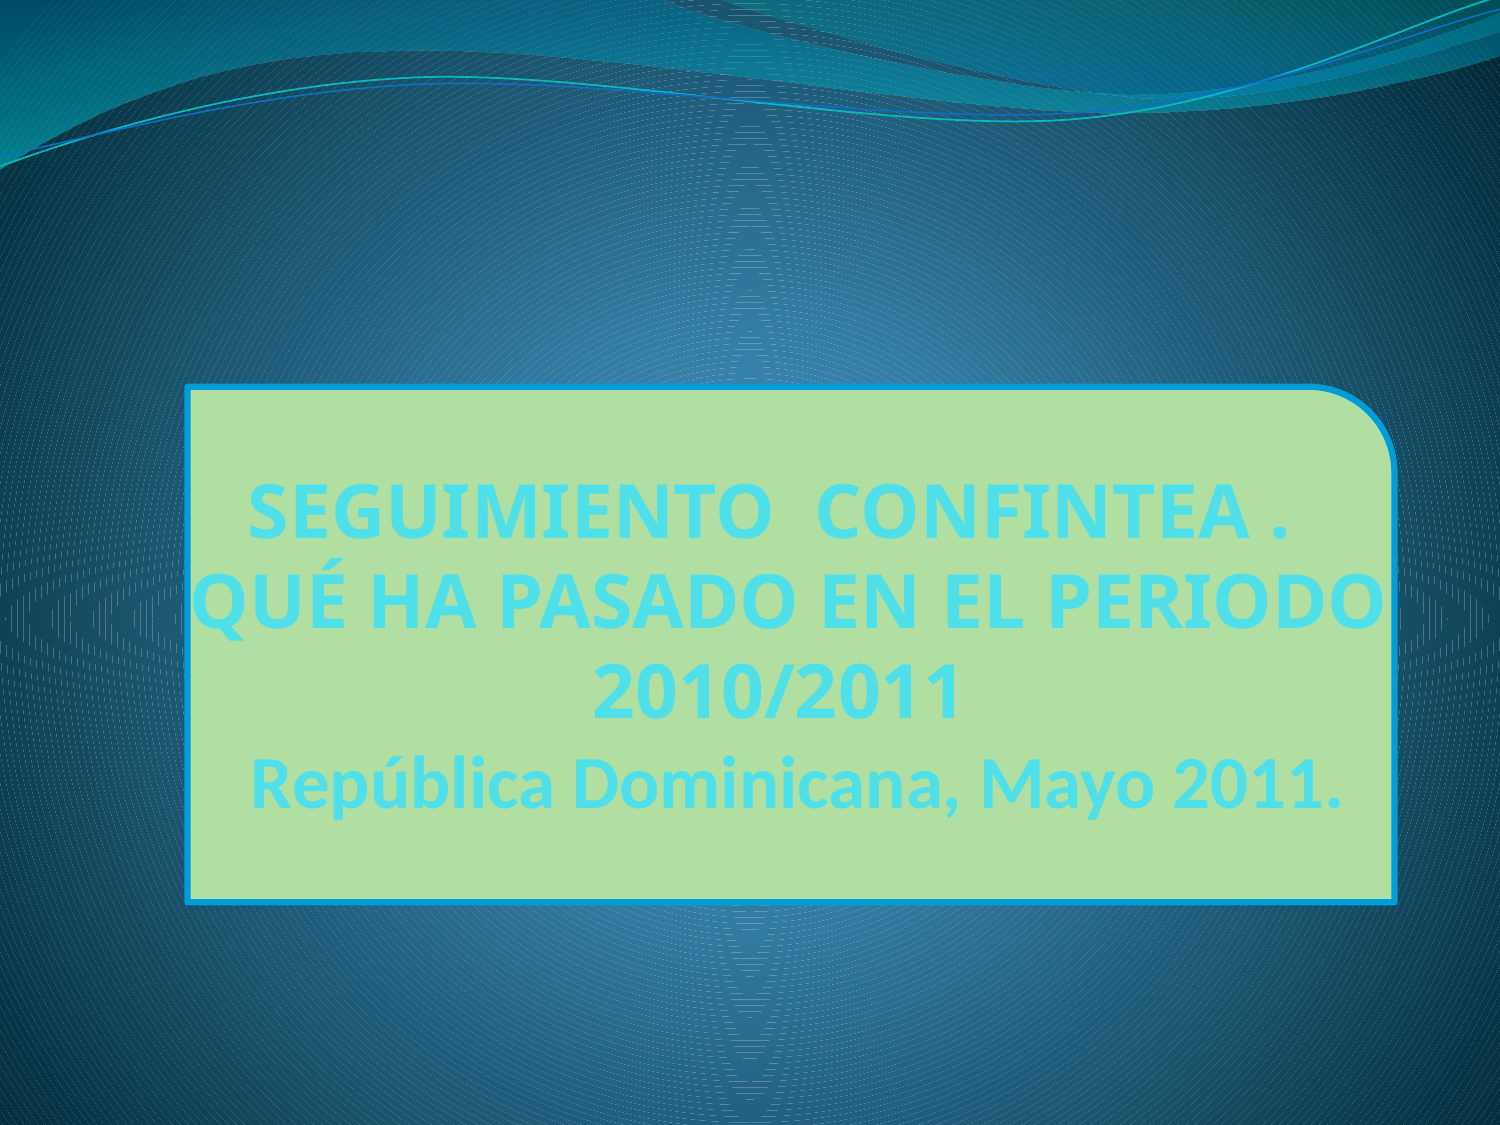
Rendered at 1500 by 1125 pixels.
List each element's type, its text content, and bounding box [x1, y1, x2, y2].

title SEGUIMIENTO CONFINTEA . QUÉ HA PASADO EN EL PERIODO 2010/2011 República Dominicana, Mayo 2011. [185, 596, 1397, 916]
text_box [185, 384, 1397, 596]
